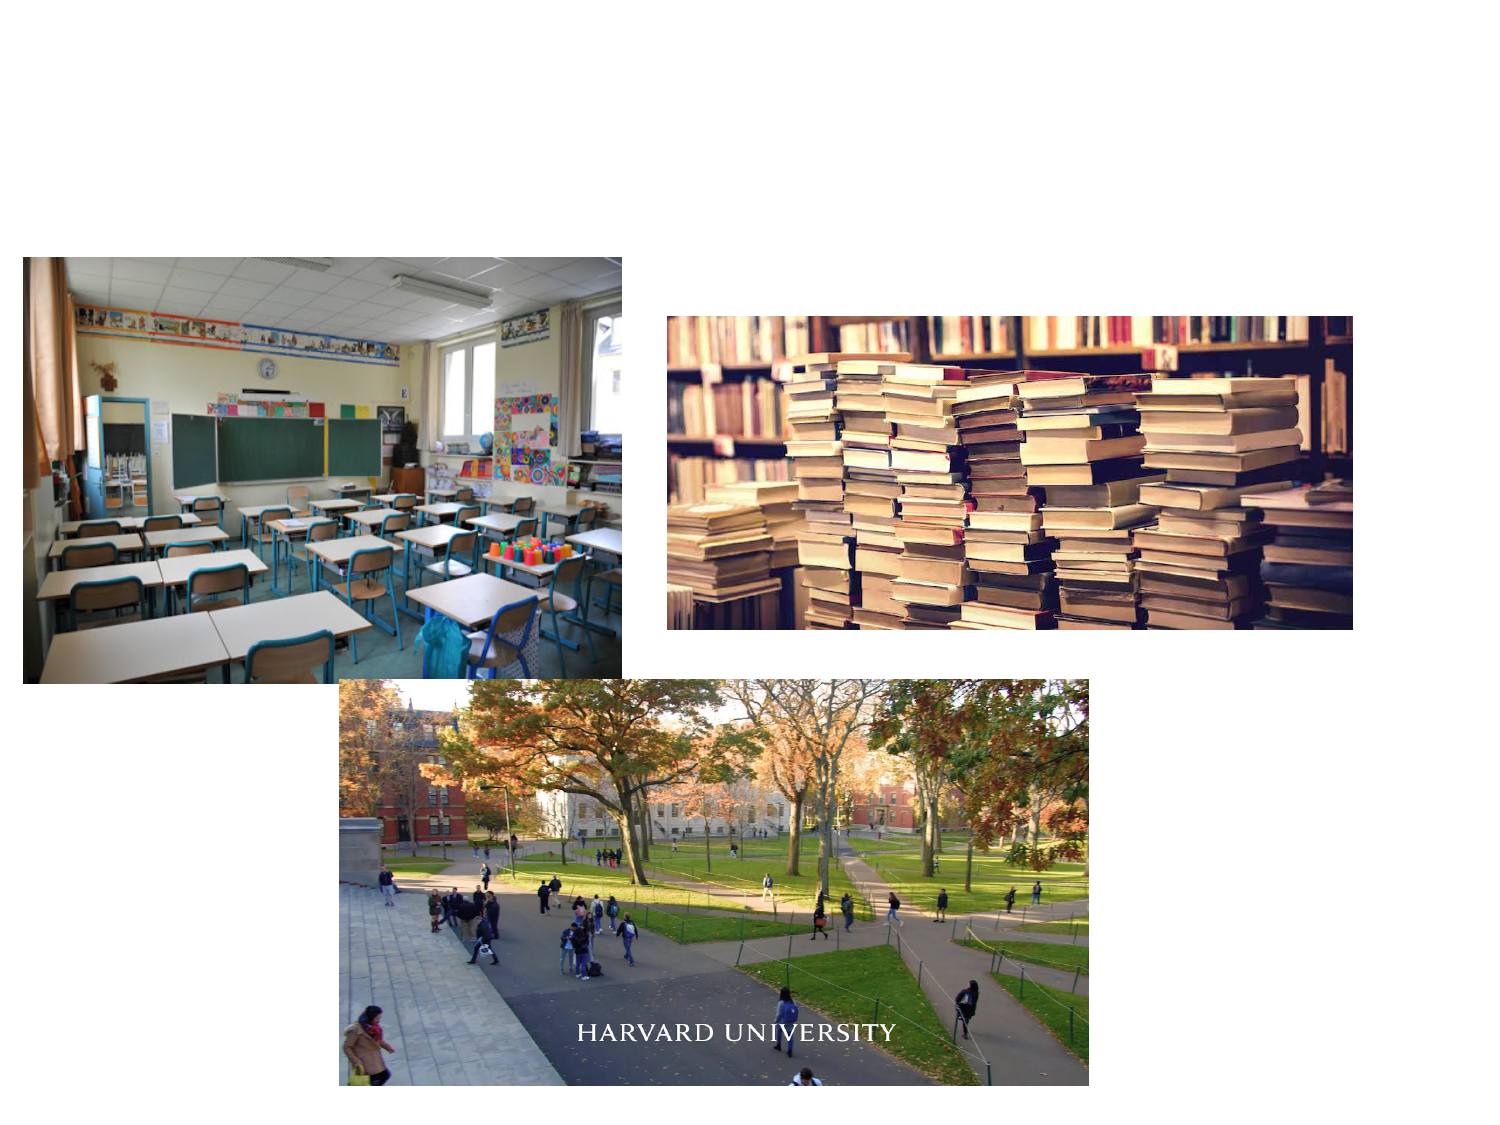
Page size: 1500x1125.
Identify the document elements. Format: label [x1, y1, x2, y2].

picture [339, 679, 1089, 1086]
list [23, 257, 622, 685]
picture [667, 316, 1353, 630]
